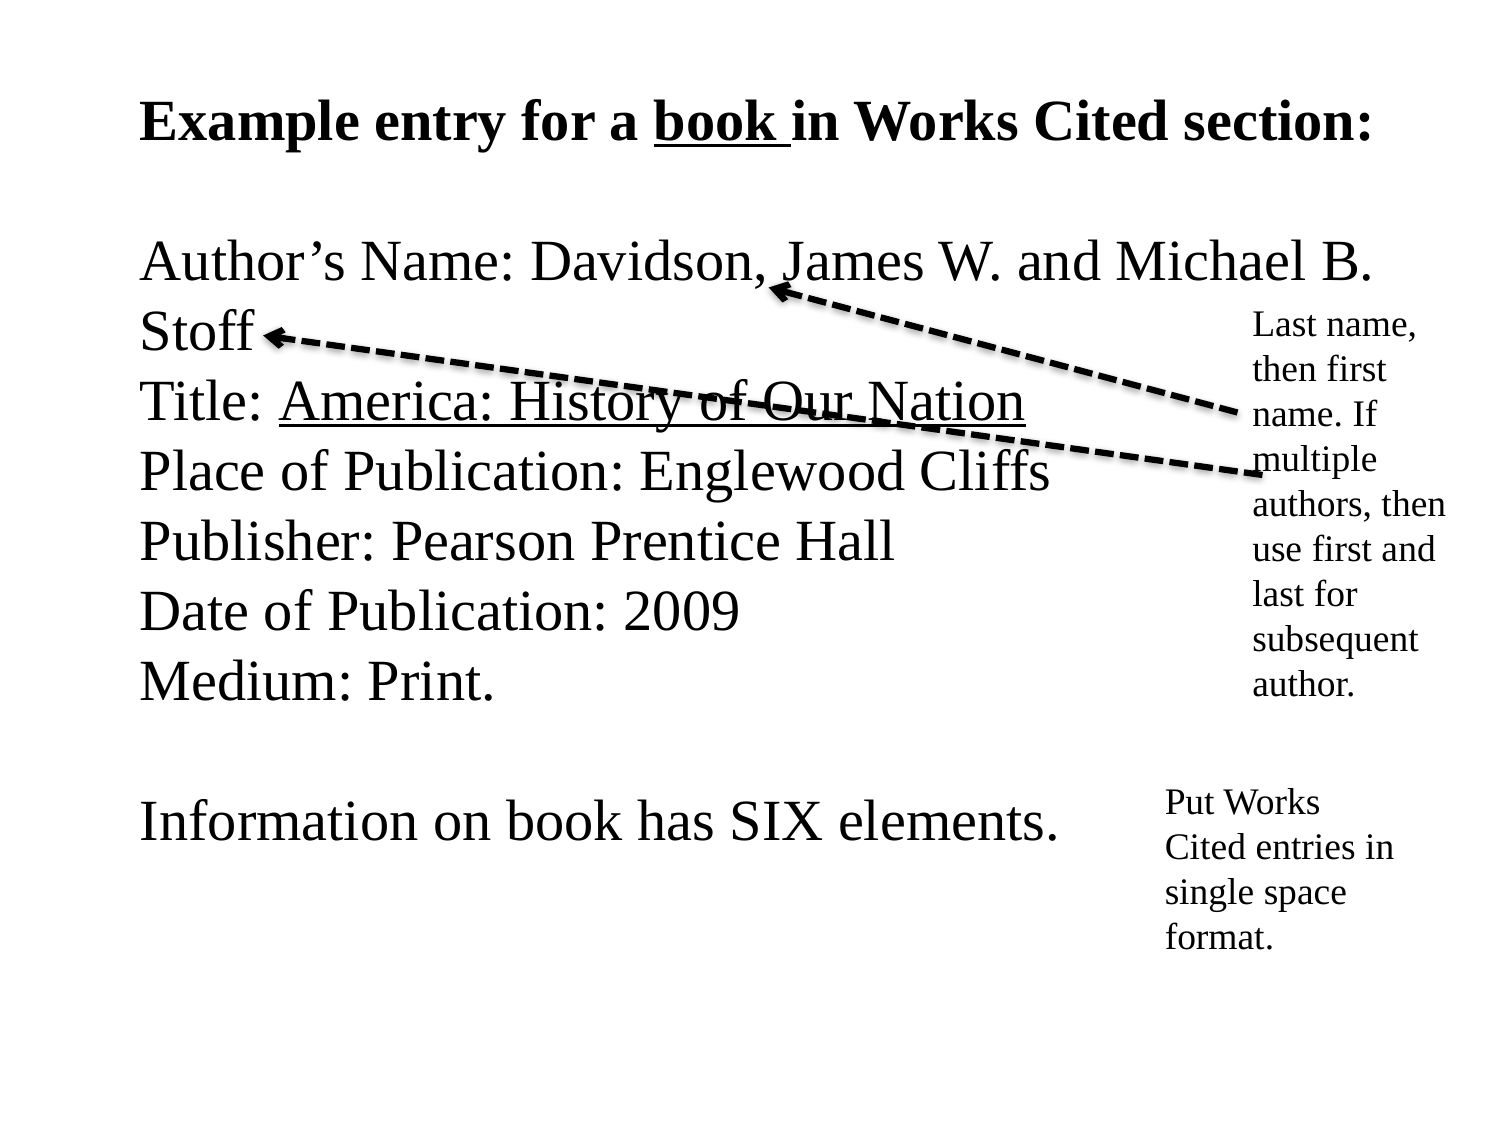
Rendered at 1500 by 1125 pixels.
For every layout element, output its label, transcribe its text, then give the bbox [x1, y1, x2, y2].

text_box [768, 287, 1238, 333]
text_box Put Works Cited entries in single space format. [1149, 769, 1425, 964]
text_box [262, 335, 1263, 476]
text_box Example entry for a book in Works Cited section: Author’s Name: Davidson, James W. and Michael B. Stoff Title: America: History of Our Nation Place of Publication: Englewood Cliffs Publisher: Pearson Prentice Hall Date of Publication: 2009 Medium: Print. Information on book has SIX elements. [125, 75, 1425, 860]
text_box Last name, then first name. If multiple authors, then use first and last for subsequent author. [1237, 291, 1475, 712]
